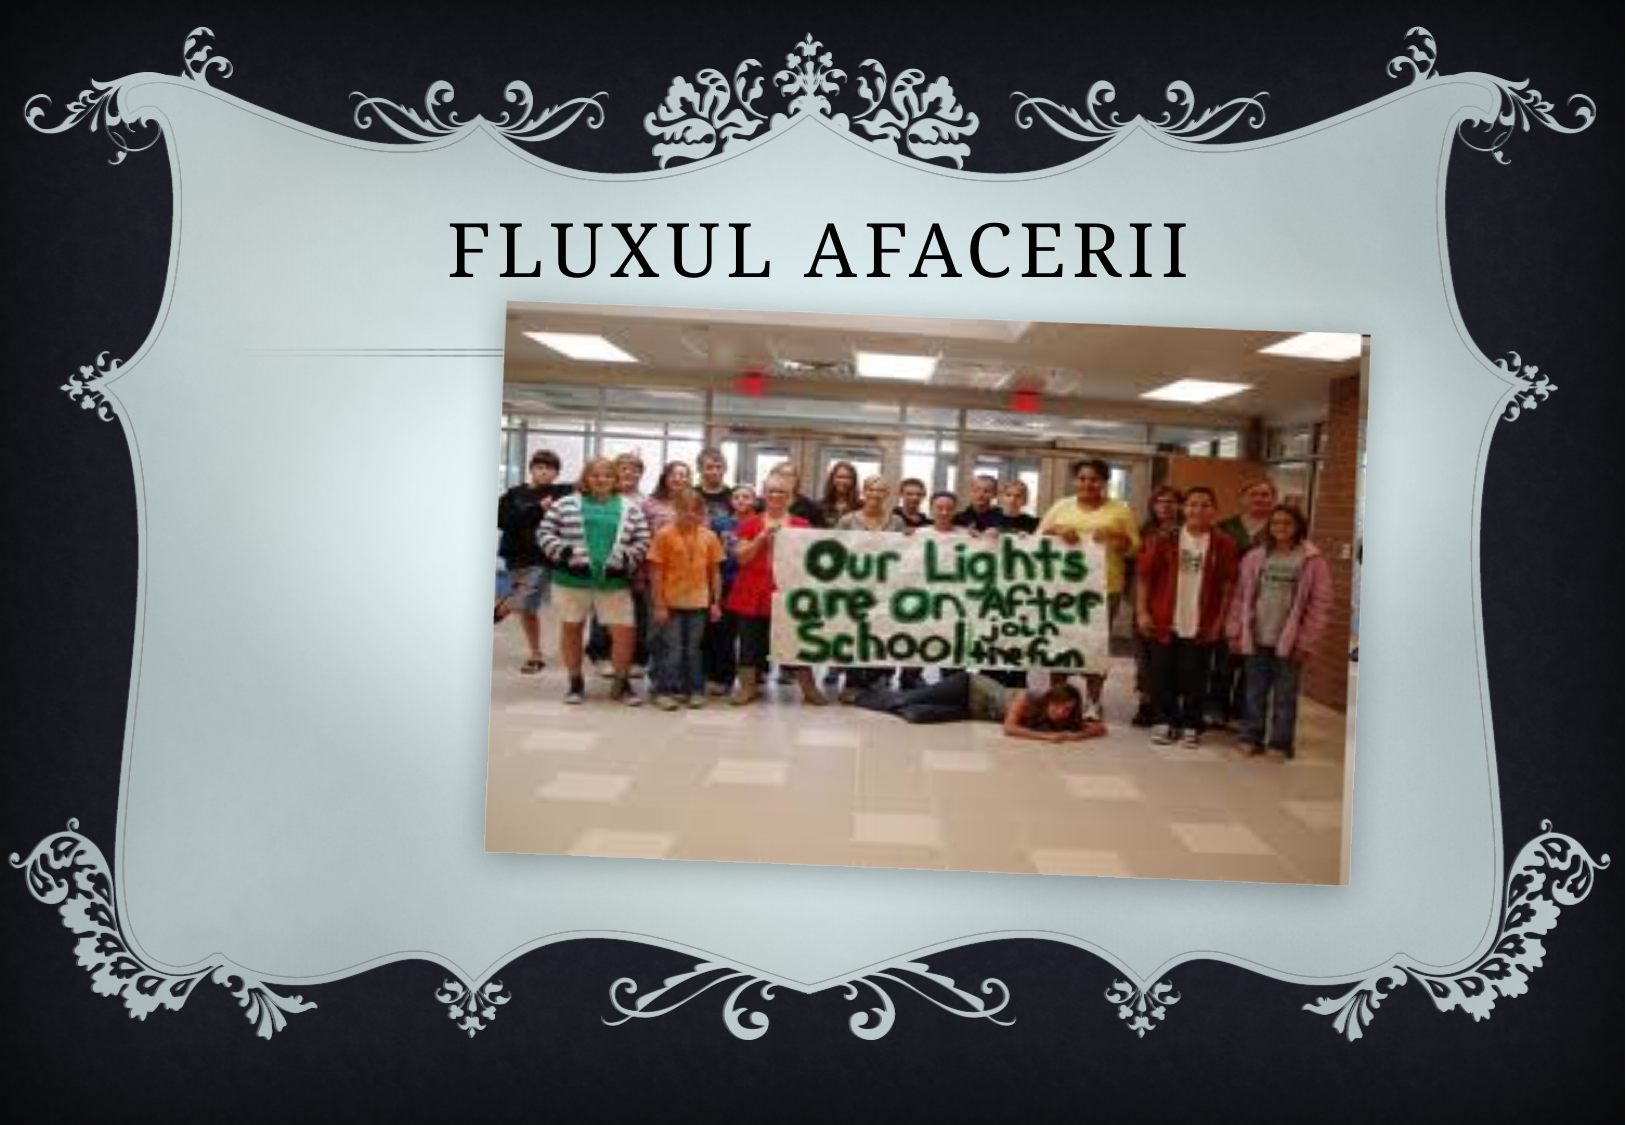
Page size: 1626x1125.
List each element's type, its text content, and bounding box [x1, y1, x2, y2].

picture [0, 0, 1625, 265]
title FLUXUL AFACERII [249, 187, 1388, 300]
picture [0, 301, 1625, 1125]
